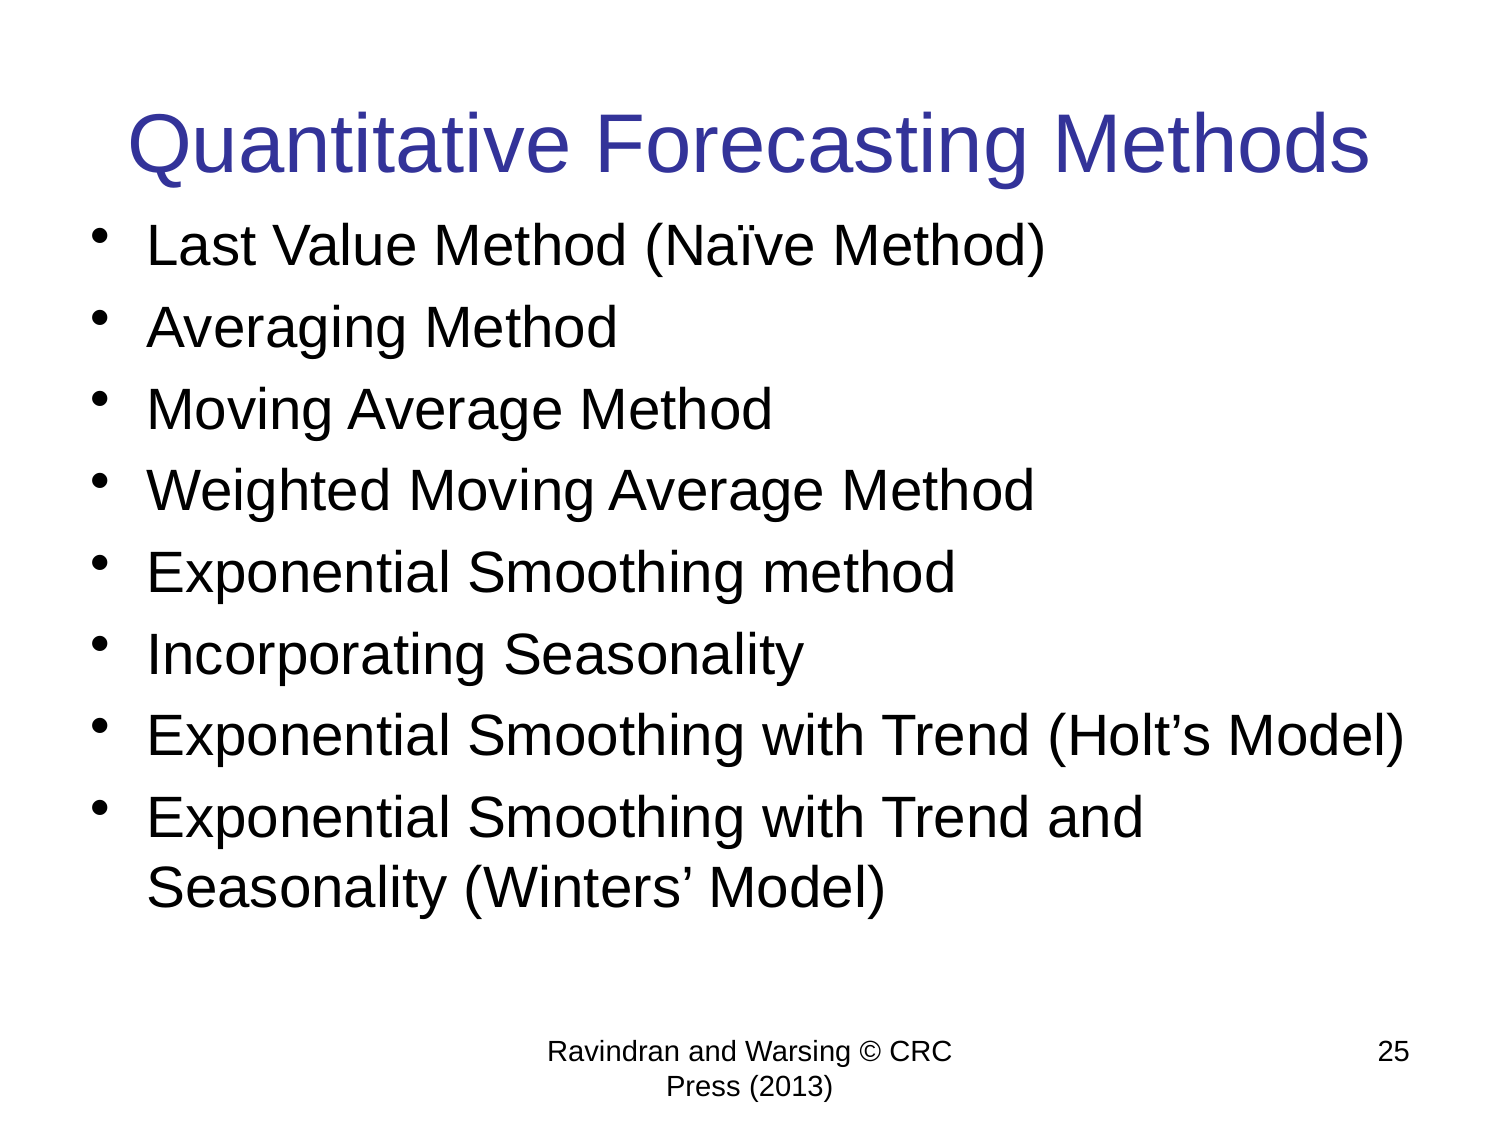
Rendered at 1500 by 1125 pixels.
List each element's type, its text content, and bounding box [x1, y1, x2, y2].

list Last Value Method (Naïve Method) Averaging Method Moving Average Method Weighted Moving Average Method Exponential Smoothing method Incorporating Seasonality Exponential Smoothing with Trend (Holt’s Model) Exponential Smoothing with Trend and Seasonality (Winters’ Model) [74, 199, 1426, 1006]
slide_number 25 [1074, 1024, 1425, 1103]
footer Ravindran and Warsing © CRC Press (2013) [512, 1024, 988, 1103]
title Quantitative Forecasting Methods [74, 44, 1426, 199]
